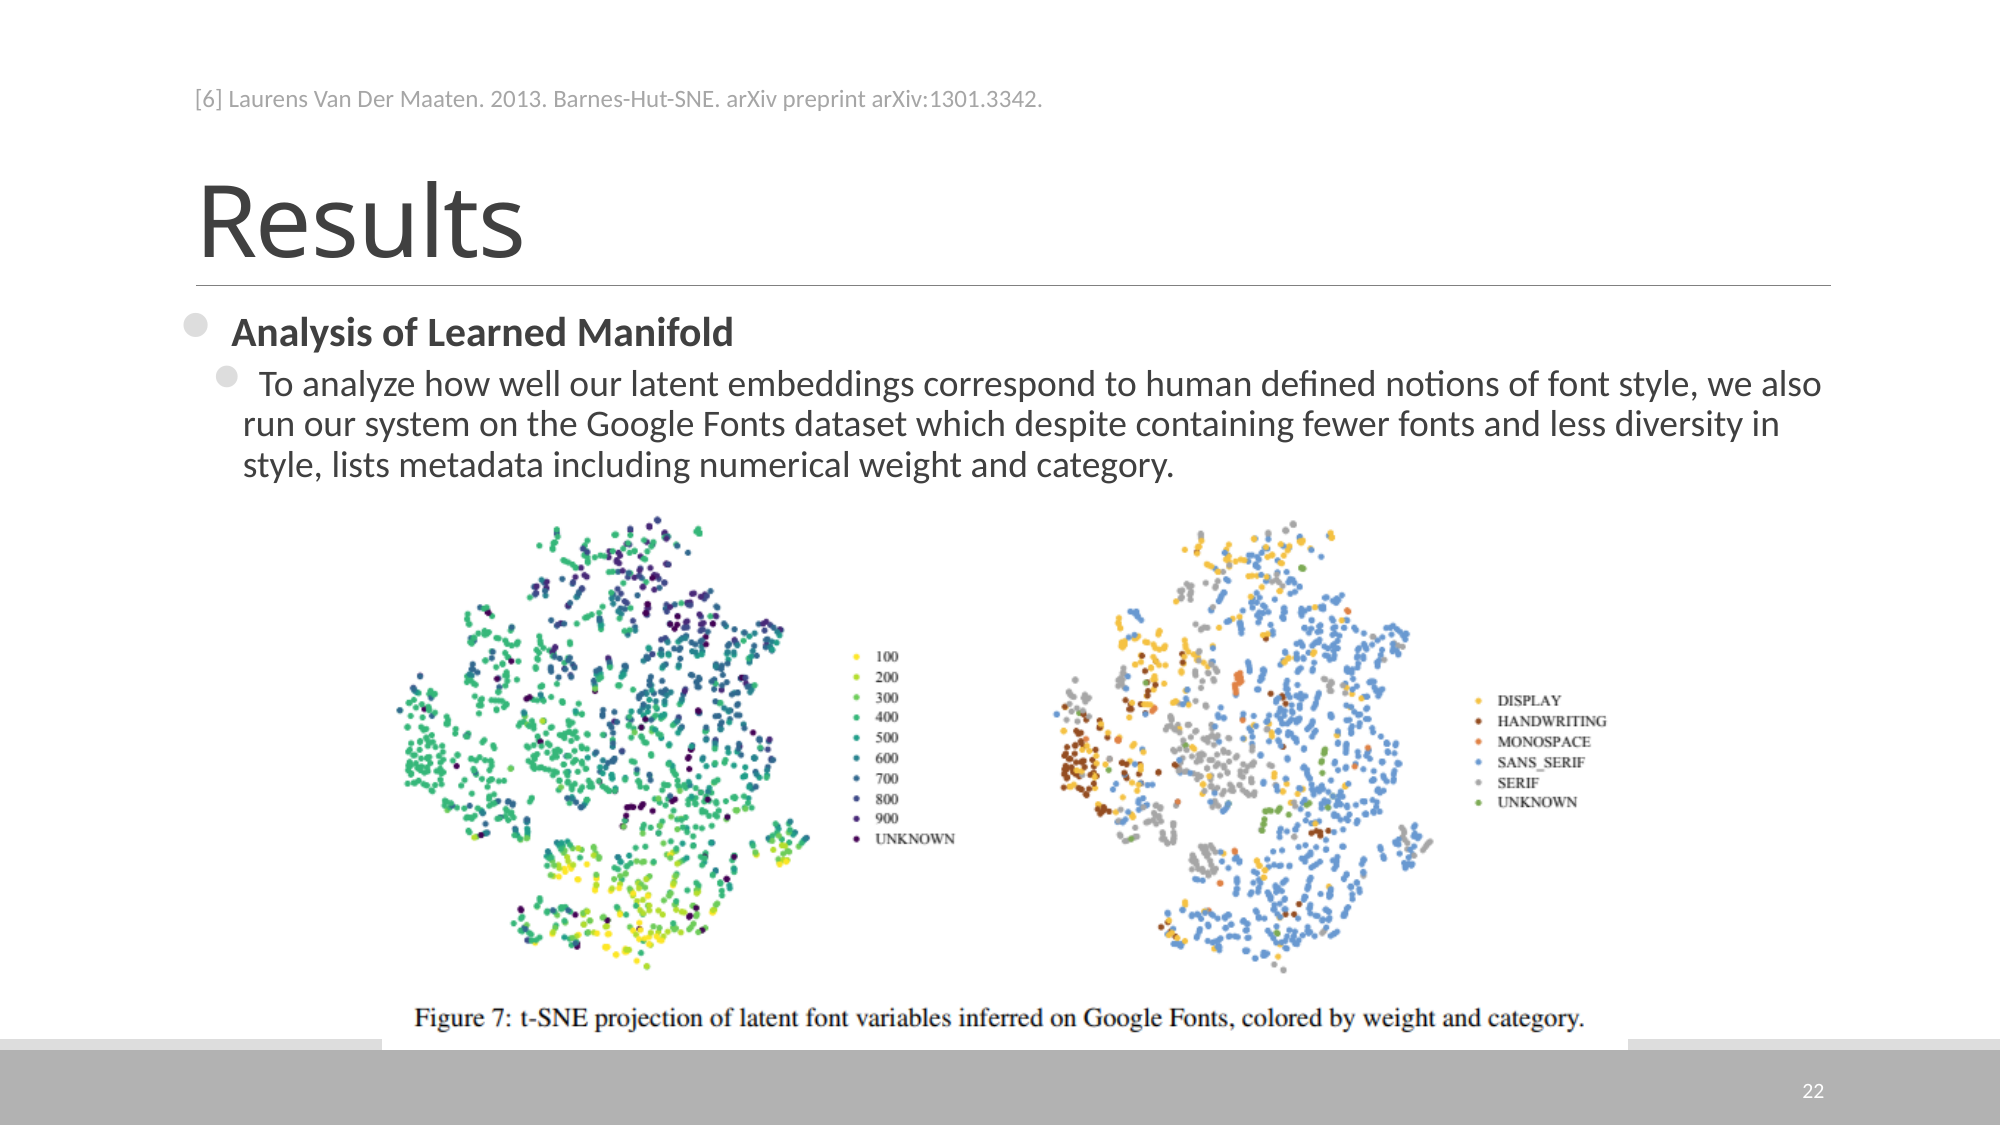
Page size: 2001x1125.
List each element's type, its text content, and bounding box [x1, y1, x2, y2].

title Results [180, 47, 1830, 285]
list Analysis of Learned Manifold To analyze how well our latent embeddings correspond to human defined notions of font style, we also run our system on the Google Fonts dataset which despite containing fewer fonts and less diversity in style, lists metadata including numerical weight and category. [180, 302, 1840, 963]
picture [382, 503, 1628, 1050]
slide_number 22 [1624, 1059, 1840, 1120]
text_box [6] Laurens Van Der Maaten. 2013. Barnes-Hut-SNE. arXiv preprint arXiv:1301.3342. [179, 75, 1384, 120]
